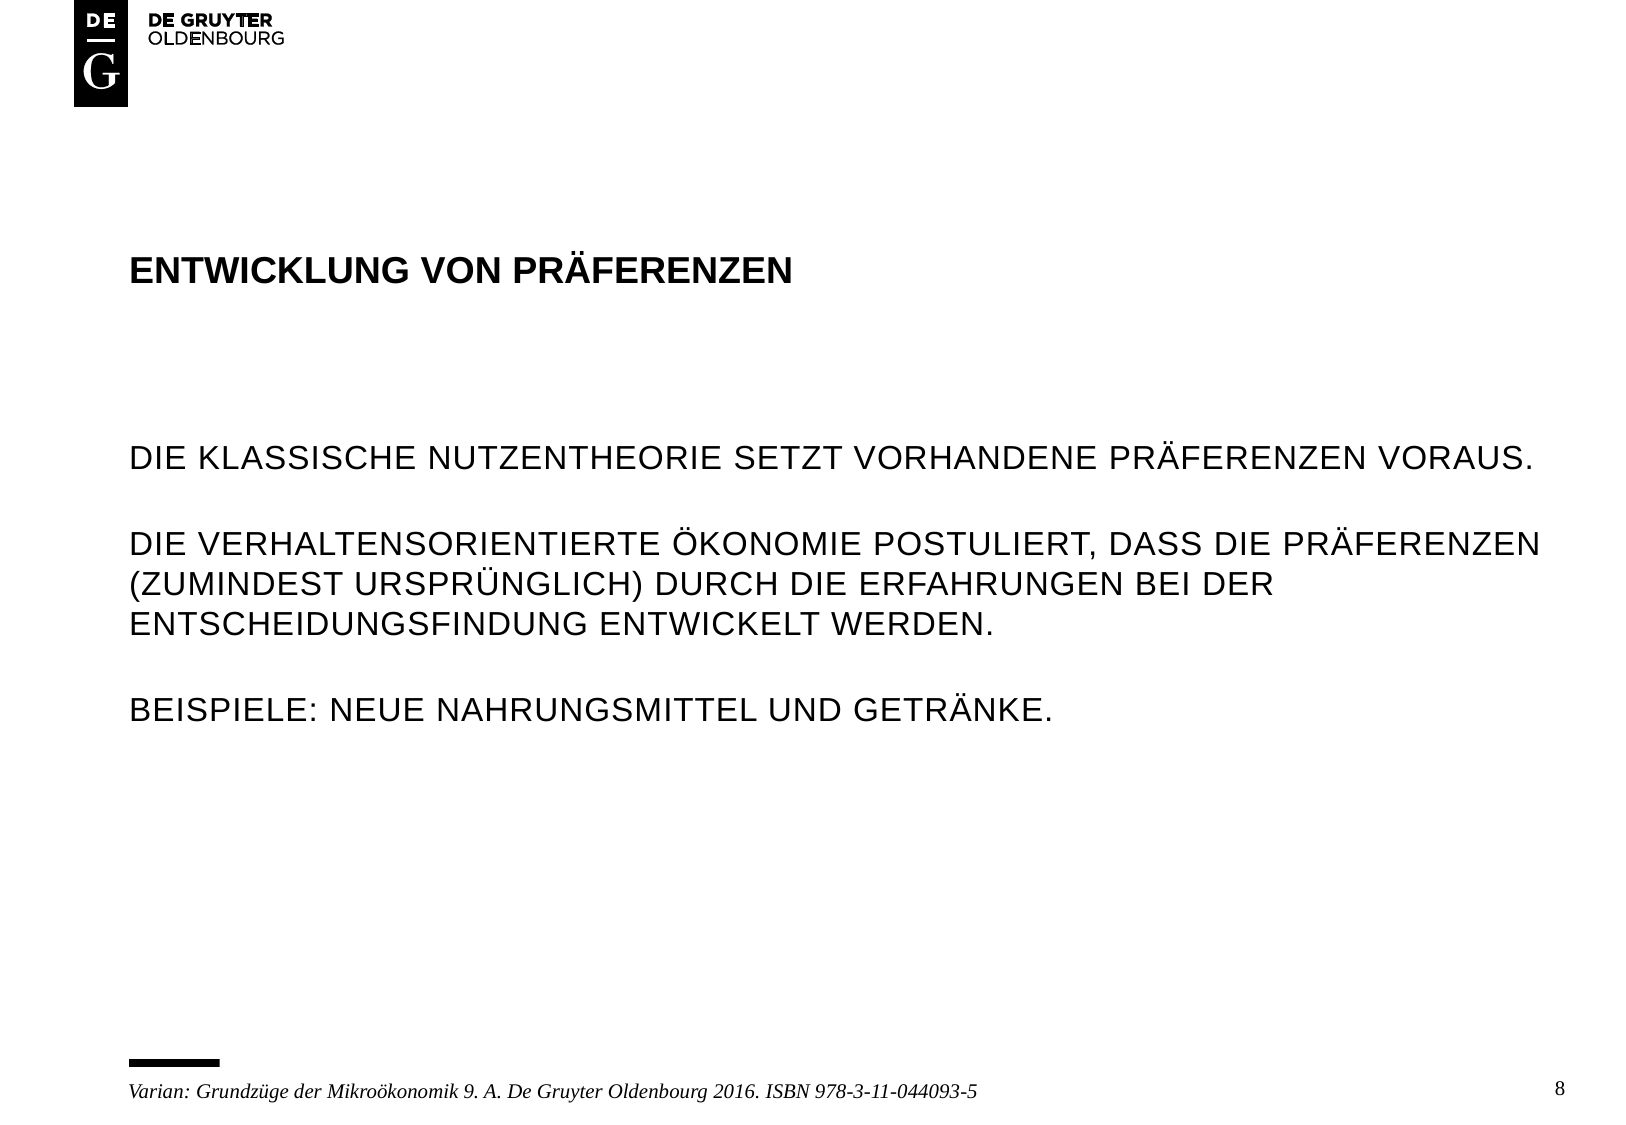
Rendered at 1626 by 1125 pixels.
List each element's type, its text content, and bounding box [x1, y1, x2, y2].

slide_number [128, 1077, 1539, 1108]
slide_number 8 [1554, 1074, 1614, 1104]
list Die klassische nutzenTheorie setzt vorhandene präferenzen voraus. Die verhaltensorientierte ökonomie postuliert, dass die präferenzen (zumindest ursprünglich) durch die erfahrungen bei der entscheidungsfindung entwickelt werden. Beispiele: neue nahrungsmittel und getränke. [129, 355, 1556, 1018]
title Entwicklung von präferenzen [129, 245, 1556, 328]
